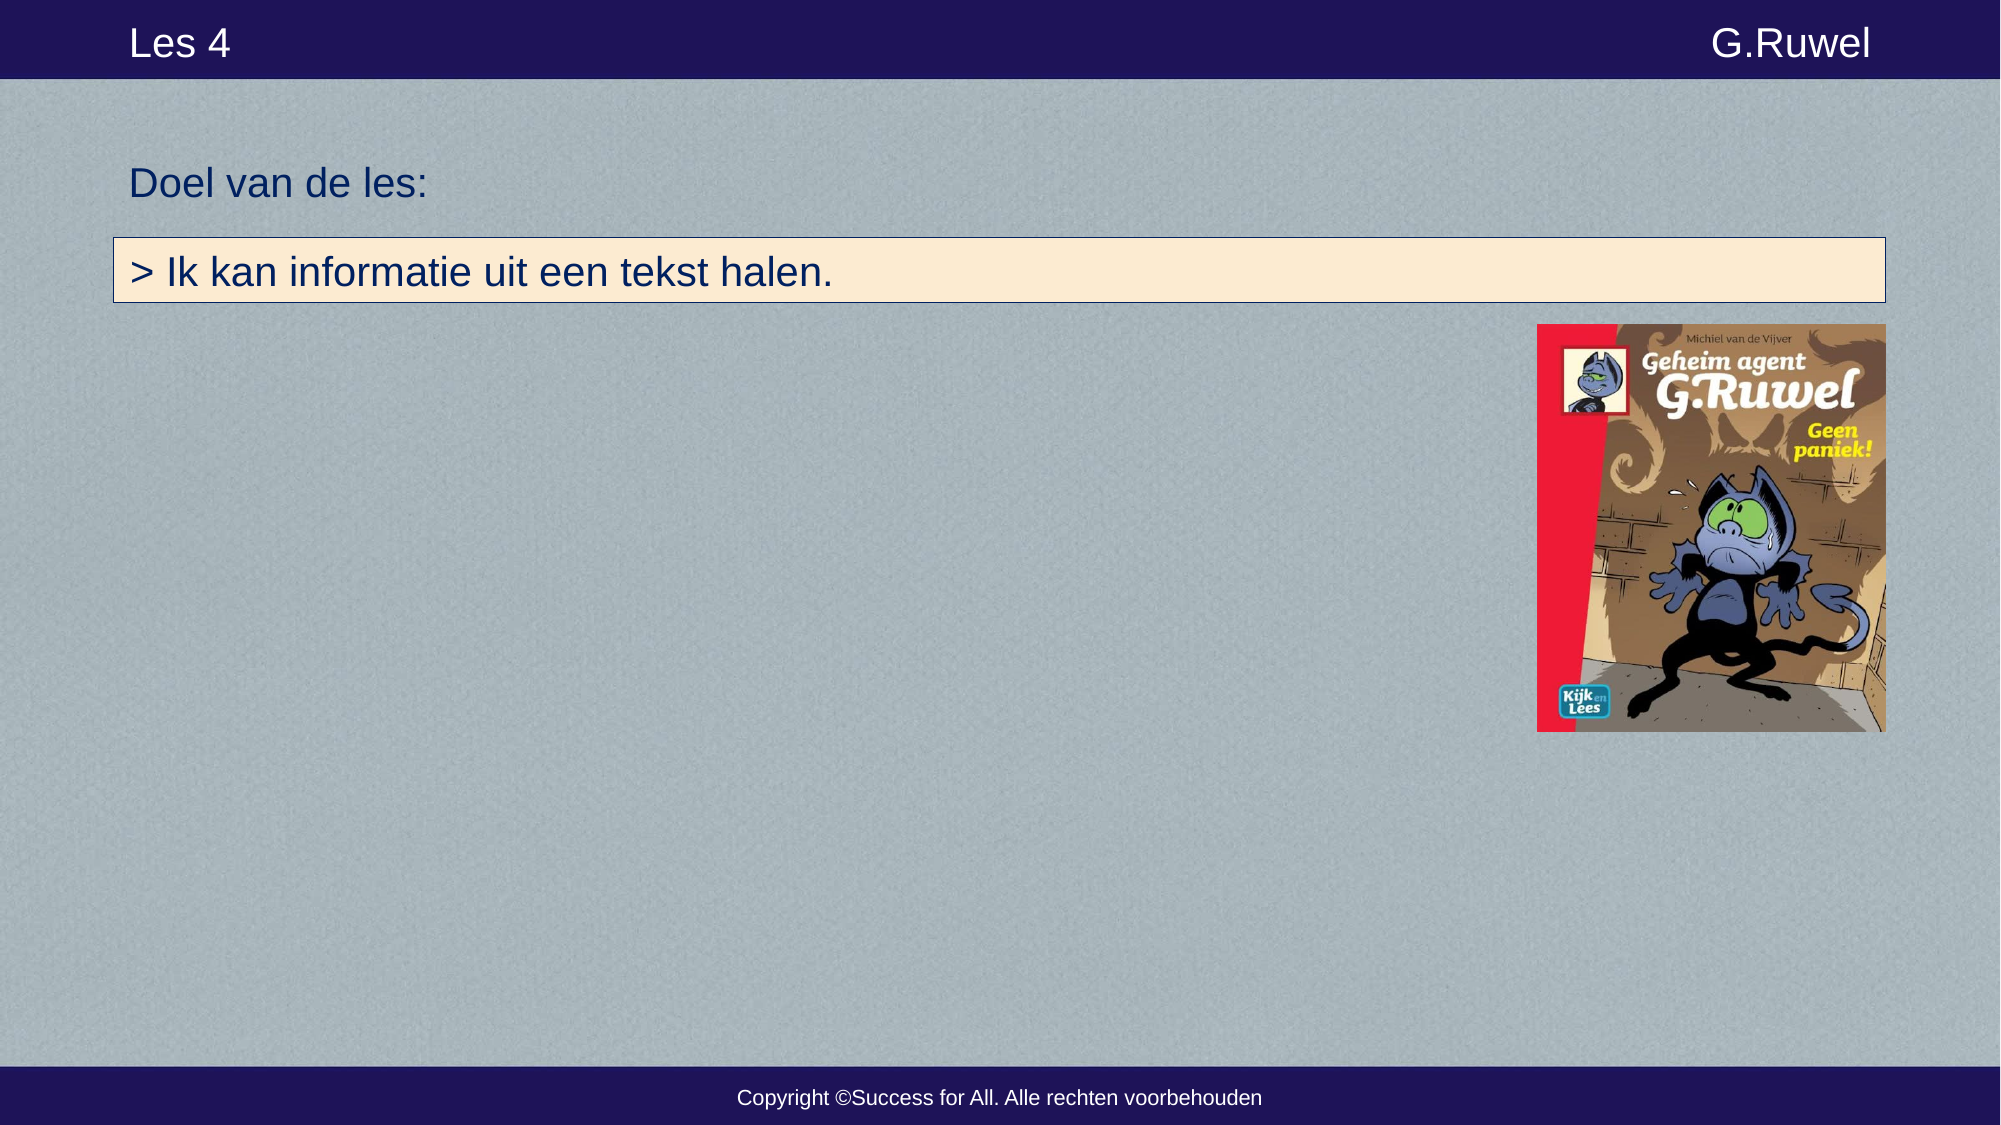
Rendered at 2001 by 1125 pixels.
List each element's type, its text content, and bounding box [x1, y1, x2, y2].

text_box Copyright ©Success for All. Alle rechten voorbehouden [0, 1076, 2000, 1125]
picture [0, 0, 2001, 1125]
text_box Les 4 [114, 8, 354, 73]
text_box G.Ruwel [999, 8, 1886, 73]
text_box Doel van de les: [113, 148, 1635, 214]
text_box > Ik kan informatie uit een tekst halen. [113, 237, 1886, 303]
